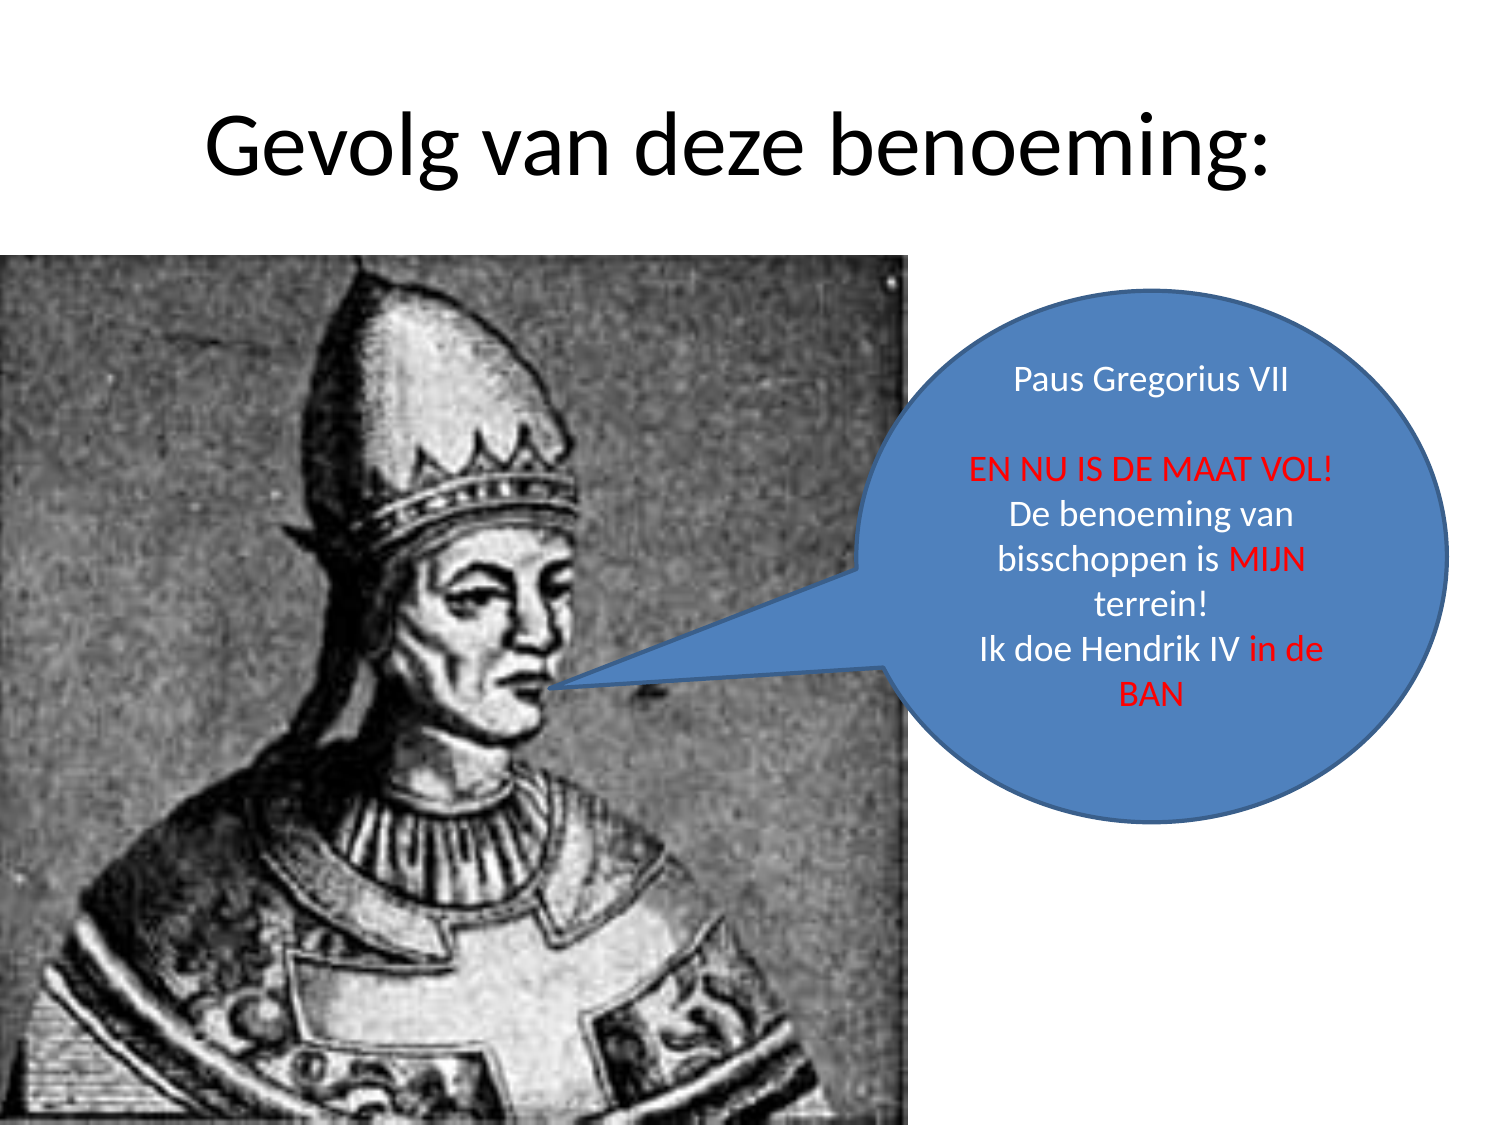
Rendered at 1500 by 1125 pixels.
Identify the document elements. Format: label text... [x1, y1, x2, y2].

title Gevolg van deze benoeming: [75, 45, 1425, 233]
text_box Paus Gregorius VII EN NU IS DE MAAT VOL! De benoeming van bisschoppen is MIJN terrein! Ik doe Hendrik IV in de BAN [912, 288, 1450, 825]
picture [0, 255, 908, 1125]
